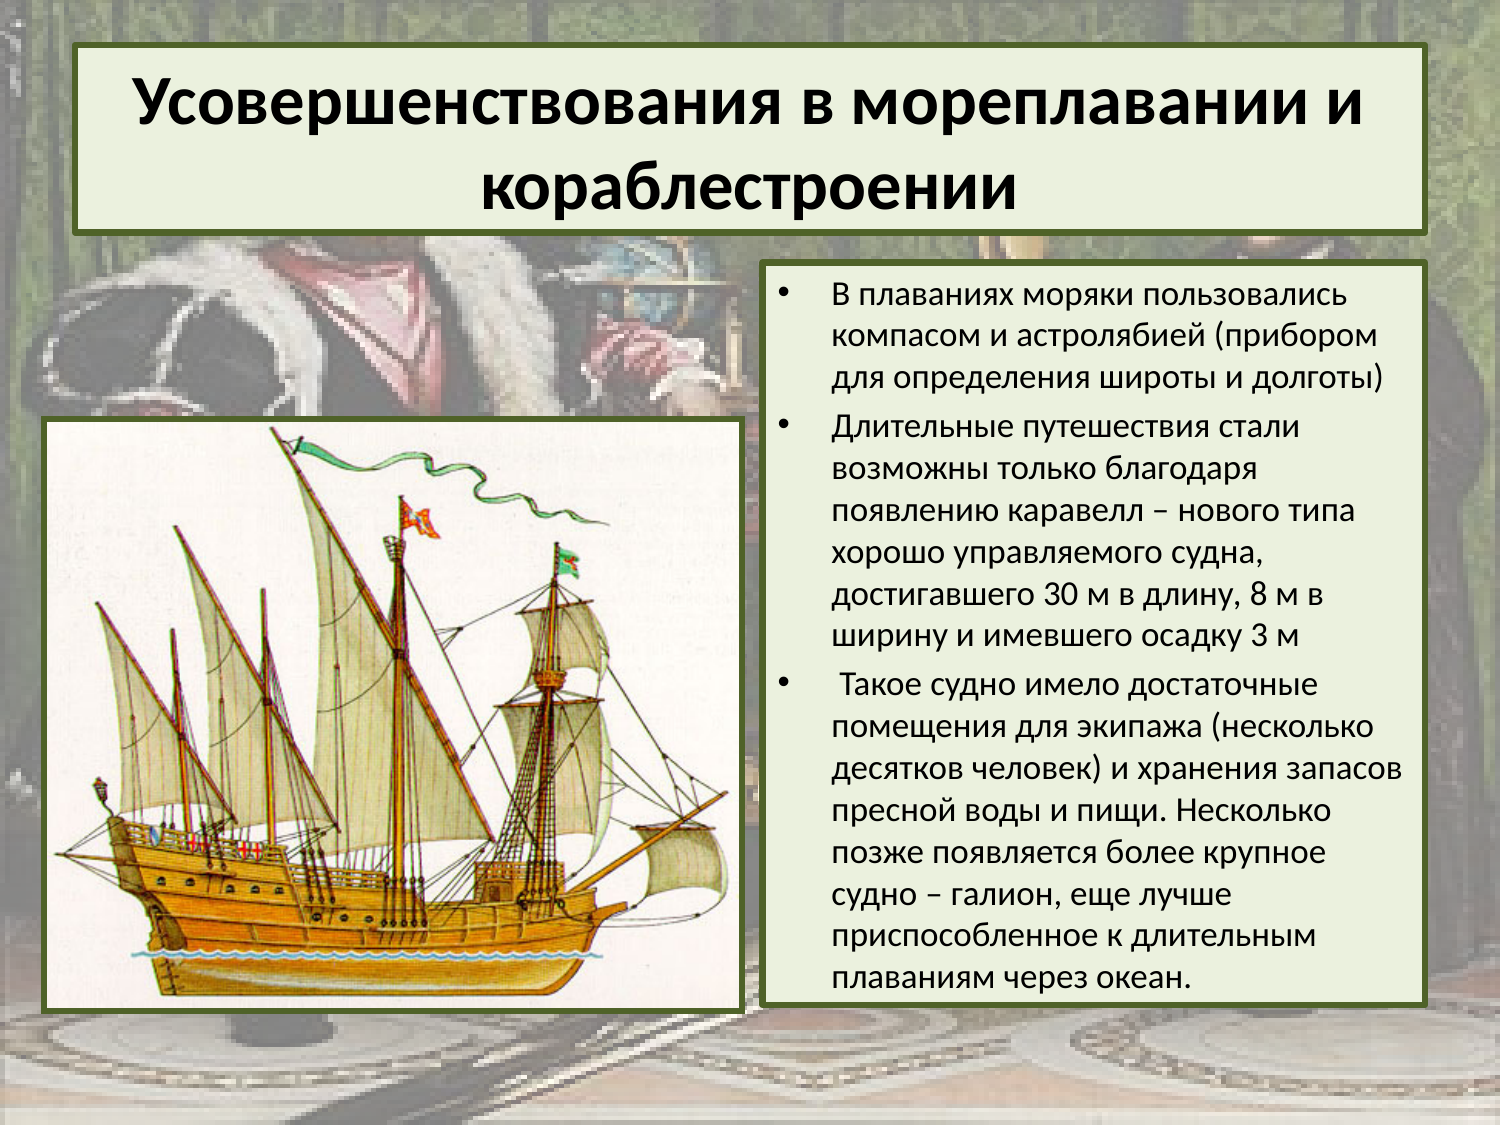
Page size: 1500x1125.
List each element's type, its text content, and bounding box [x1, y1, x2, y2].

title Усовершенствования в мореплавании и кораблестроении [75, 45, 1425, 233]
list В плаваниях моряки пользовались компасом и астролябией (прибором для определения широты и долготы) Длительные путешествия стали возможны только благодаря появлению каравелл – нового типа хорошо управляемого судна, достигавшего 30 м в длину, 8 м в ширину и имевшего осадку 3 м Такое судно имело достаточные помещения для экипажа (несколько десятков человек) и хранения запасов пресной воды и пищи. Несколько позже появляется более крупное судно – галион, еще лучше приспособленное к длительным плаваниям через океан. [762, 262, 1425, 1005]
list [46, 421, 740, 1008]
